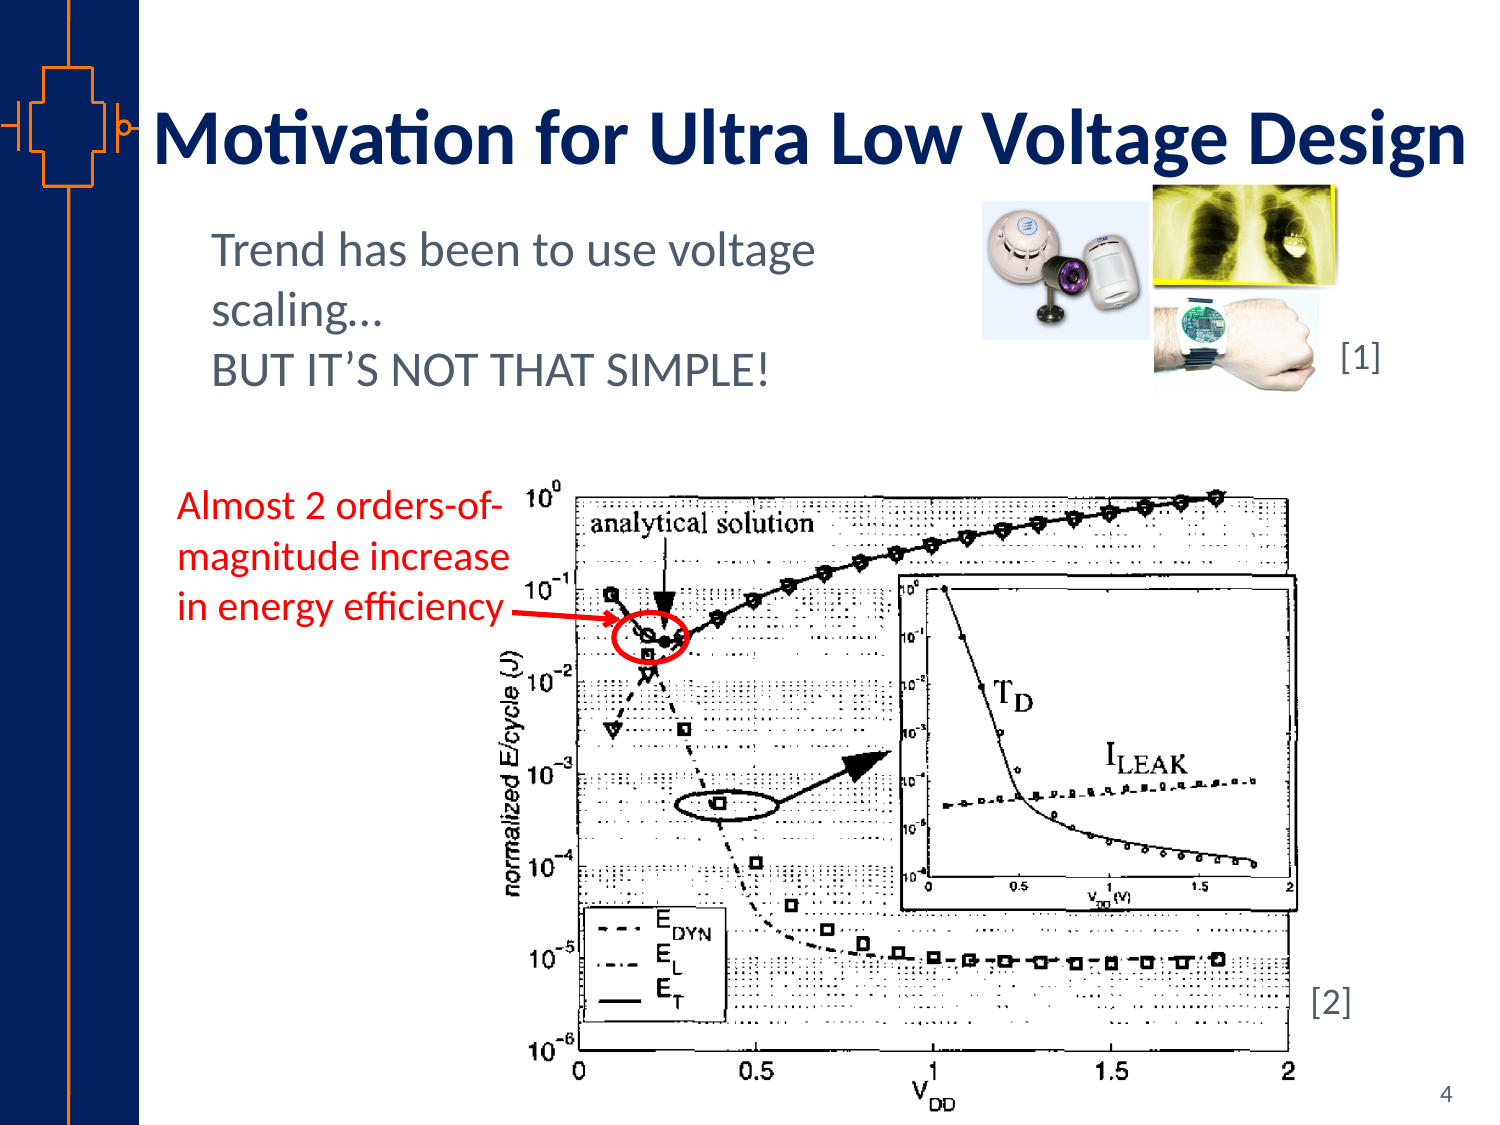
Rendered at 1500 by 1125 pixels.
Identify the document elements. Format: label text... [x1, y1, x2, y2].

text_box [2] [1315, 969, 1371, 1030]
slide_number 4 [1425, 1062, 1488, 1123]
text_box [1] [1345, 324, 1400, 385]
text_box Trend has been to use voltage scaling… BUT IT’S NOT THAT SIMPLE! [196, 209, 925, 405]
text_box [161, 470, 688, 663]
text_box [981, 181, 1341, 394]
picture [474, 464, 1313, 1119]
title Motivation for Ultra Low Voltage Design [137, 0, 1500, 188]
